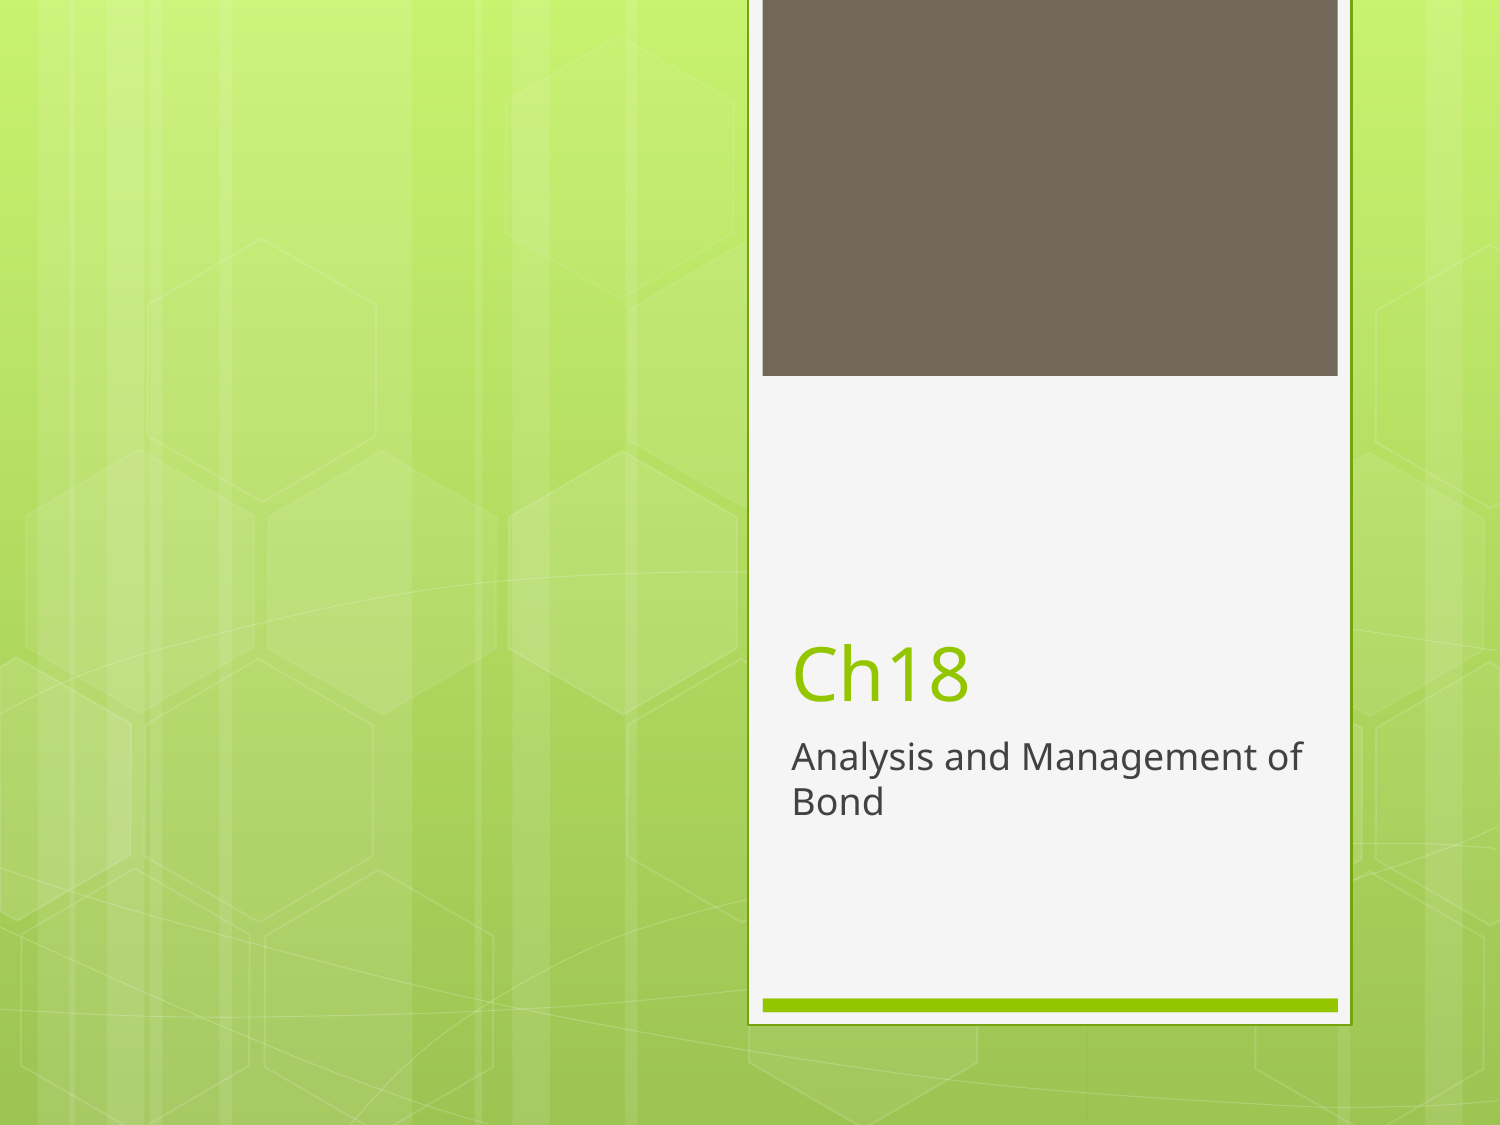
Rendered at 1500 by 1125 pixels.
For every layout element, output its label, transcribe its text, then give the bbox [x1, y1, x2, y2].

title Ch18 [776, 444, 1320, 724]
subtitle Analysis and Management of Bond [776, 725, 1320, 933]
